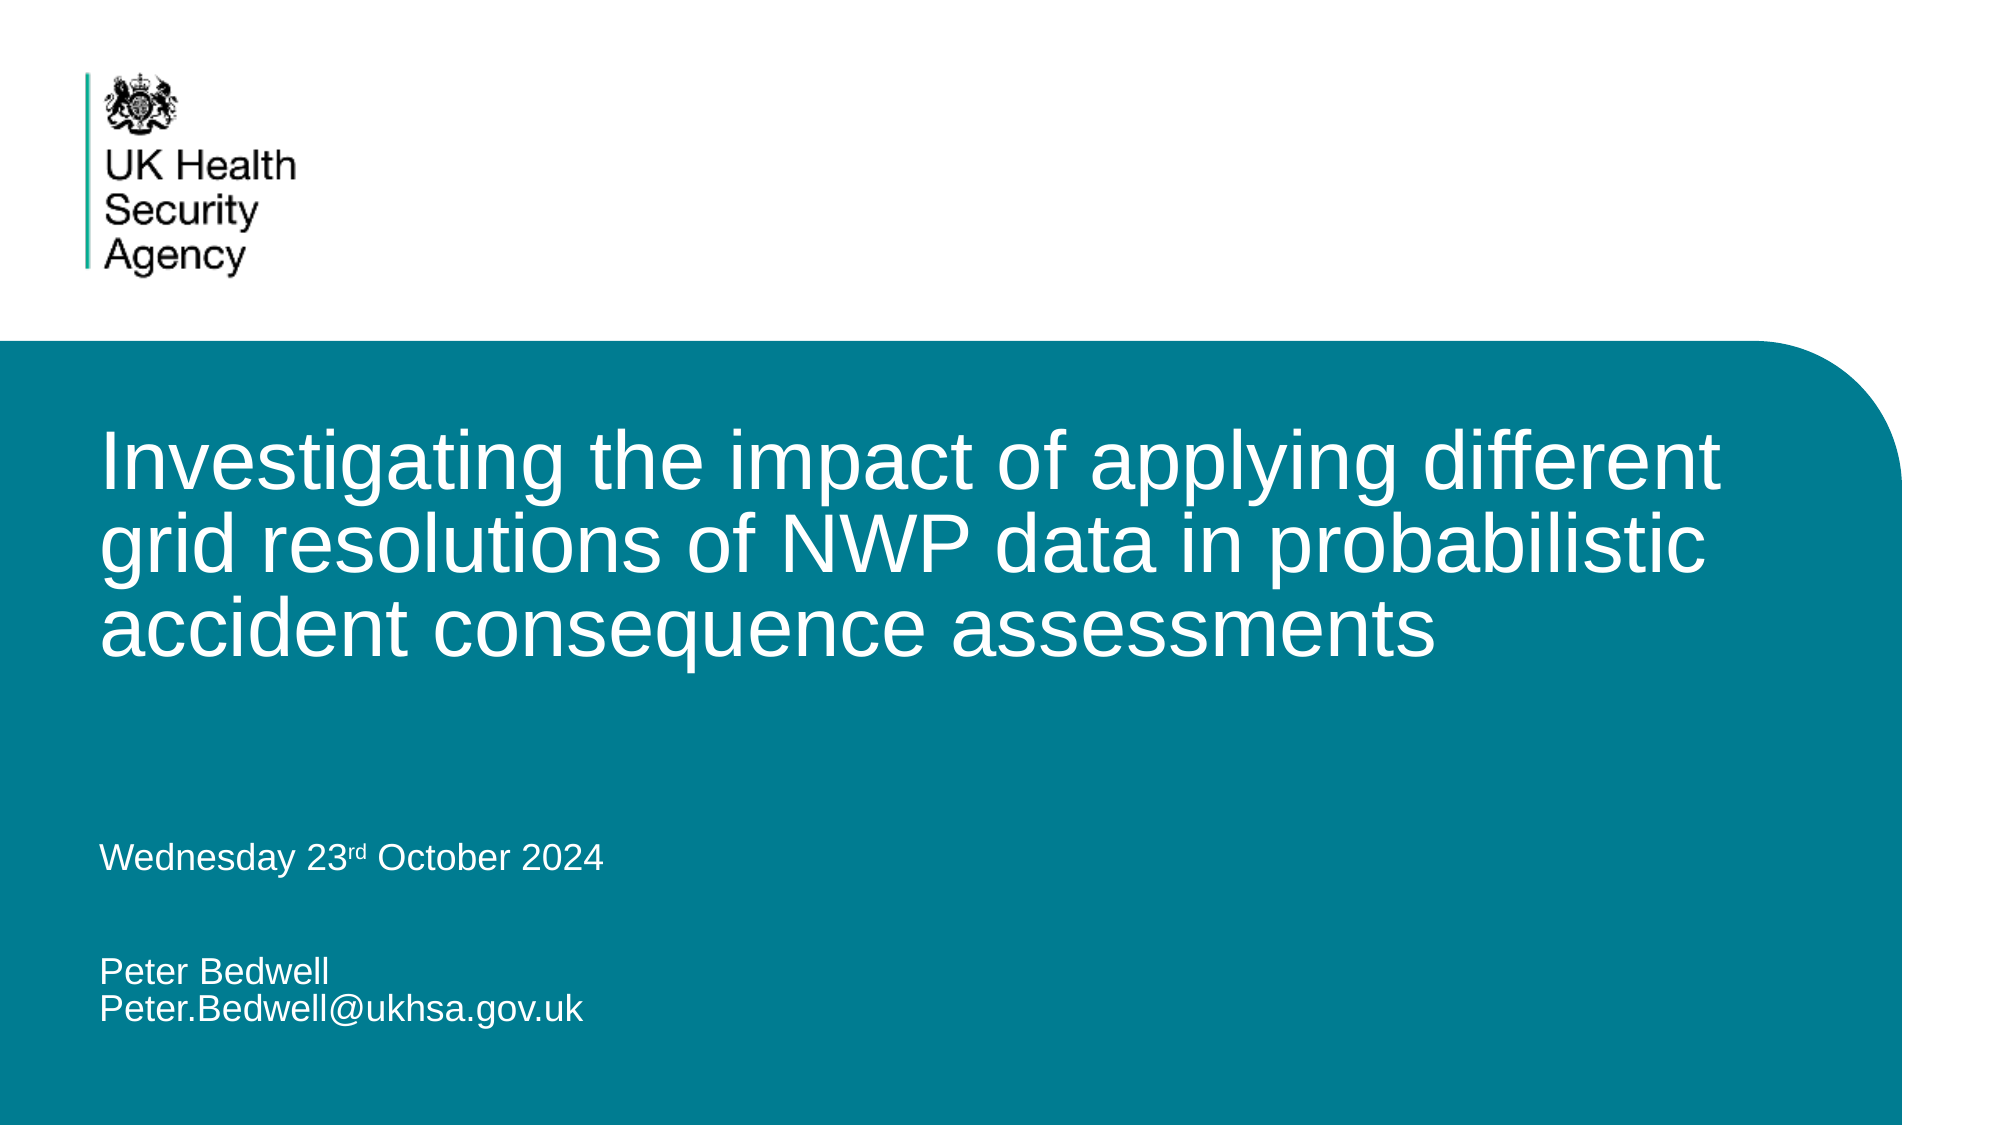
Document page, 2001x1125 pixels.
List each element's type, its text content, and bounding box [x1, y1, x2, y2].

picture [50, 38, 332, 305]
title Investigating the impact of applying different grid resolutions of NWP data in probabilistic accident consequence assessments Wednesday 23rd October 2024 Peter Bedwell Peter.Bedwell@ukhsa.gov.uk [84, 414, 1804, 1083]
